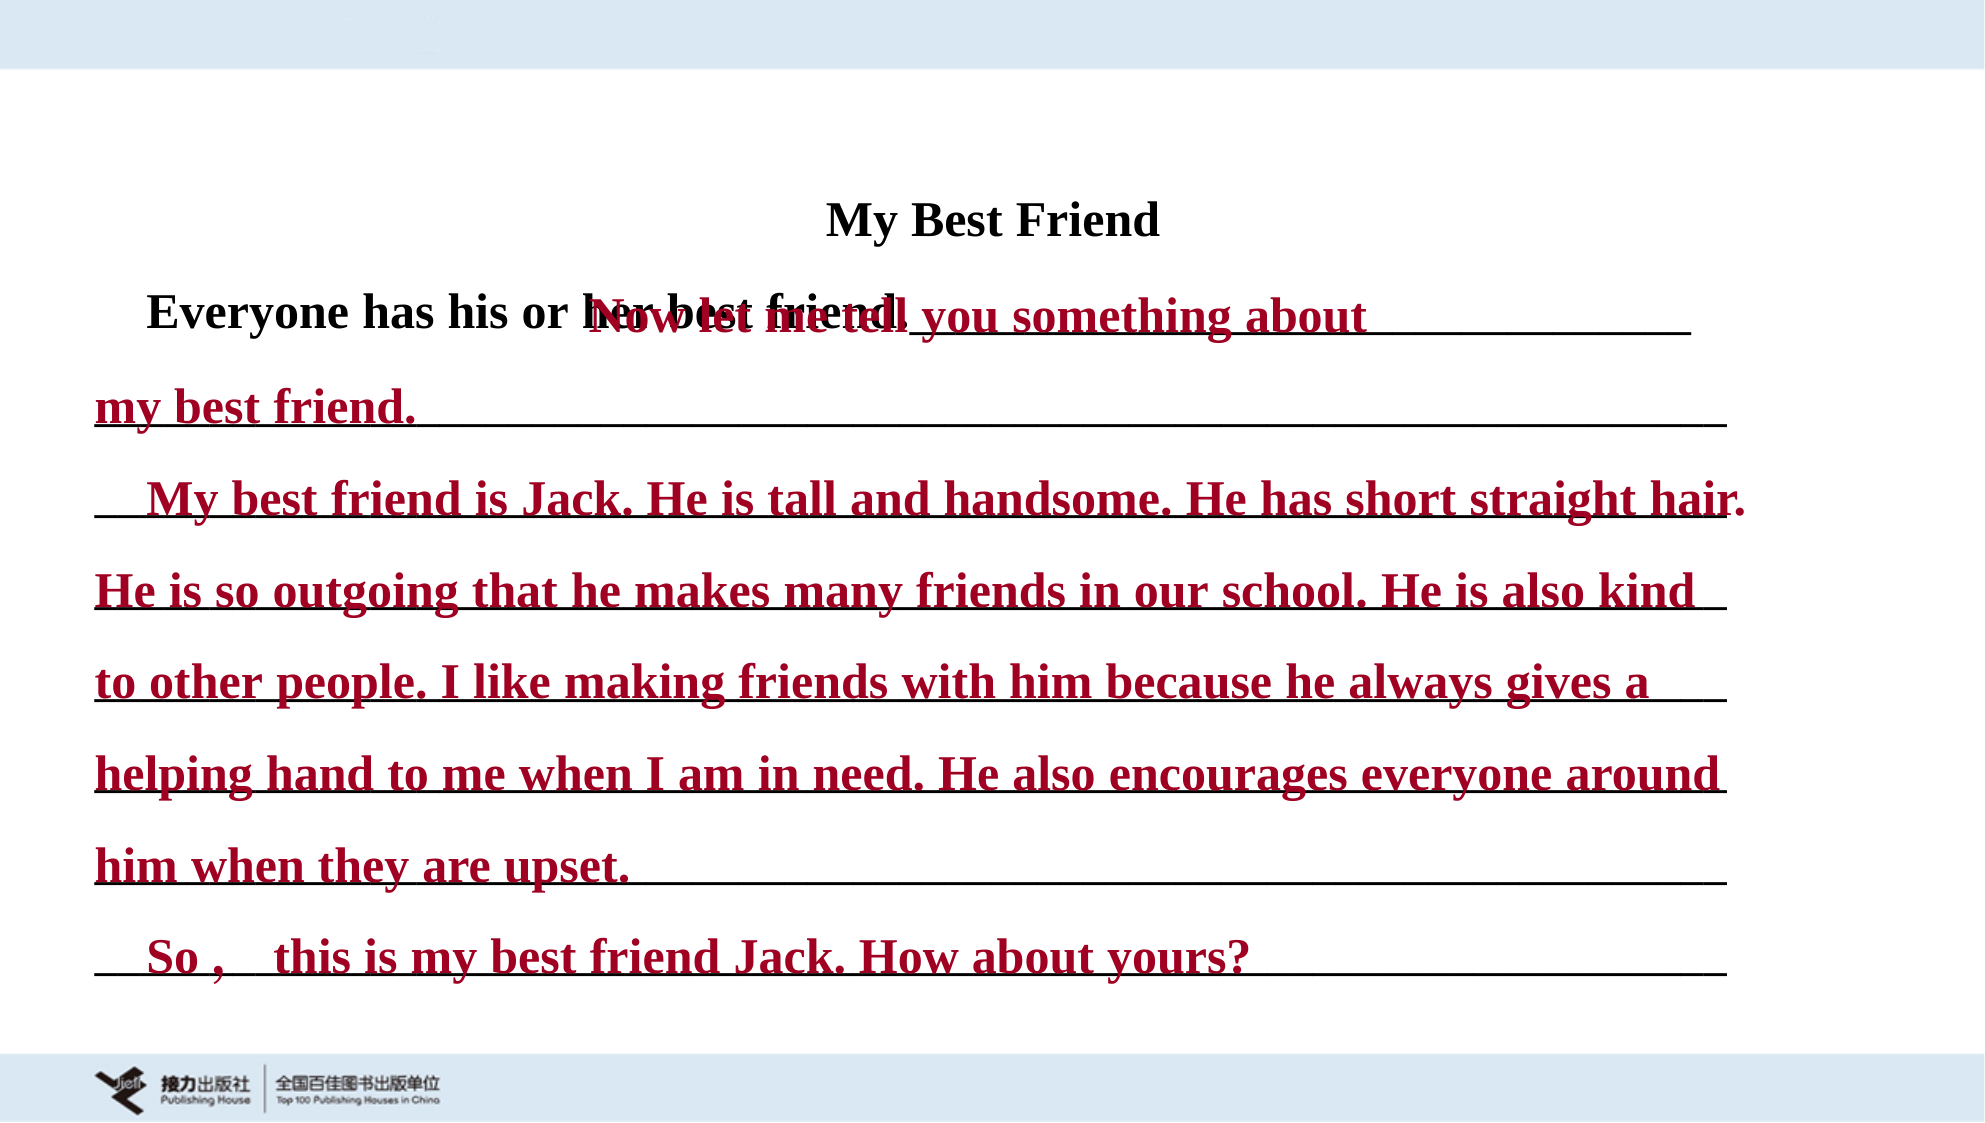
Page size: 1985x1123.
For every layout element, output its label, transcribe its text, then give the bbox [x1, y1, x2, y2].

text_box My Best Friend Everyone has his or her best friend.__________________________________ _______________________________________________________________________ _______________________________________________________________________ _______________________________________________________________________ _______________________________________________________________________ _______________________________________________________________________ _______________________________________________________________________ _______________________________________________________________________ [94, 154, 1892, 250]
text_box Now let me tell you something about my best friend. My best friend is Jack. He is tall and handsome. He has short straight hair. He is so outgoing that he makes many friends in our school. He is also kind to other people. I like making friends with him because he always gives a helping hand to me when I am in need. He also encourages everyone around him when they are upset. So，this is my best friend Jack. How about yours? [94, 250, 1892, 984]
picture [0, 0, 1985, 1122]
